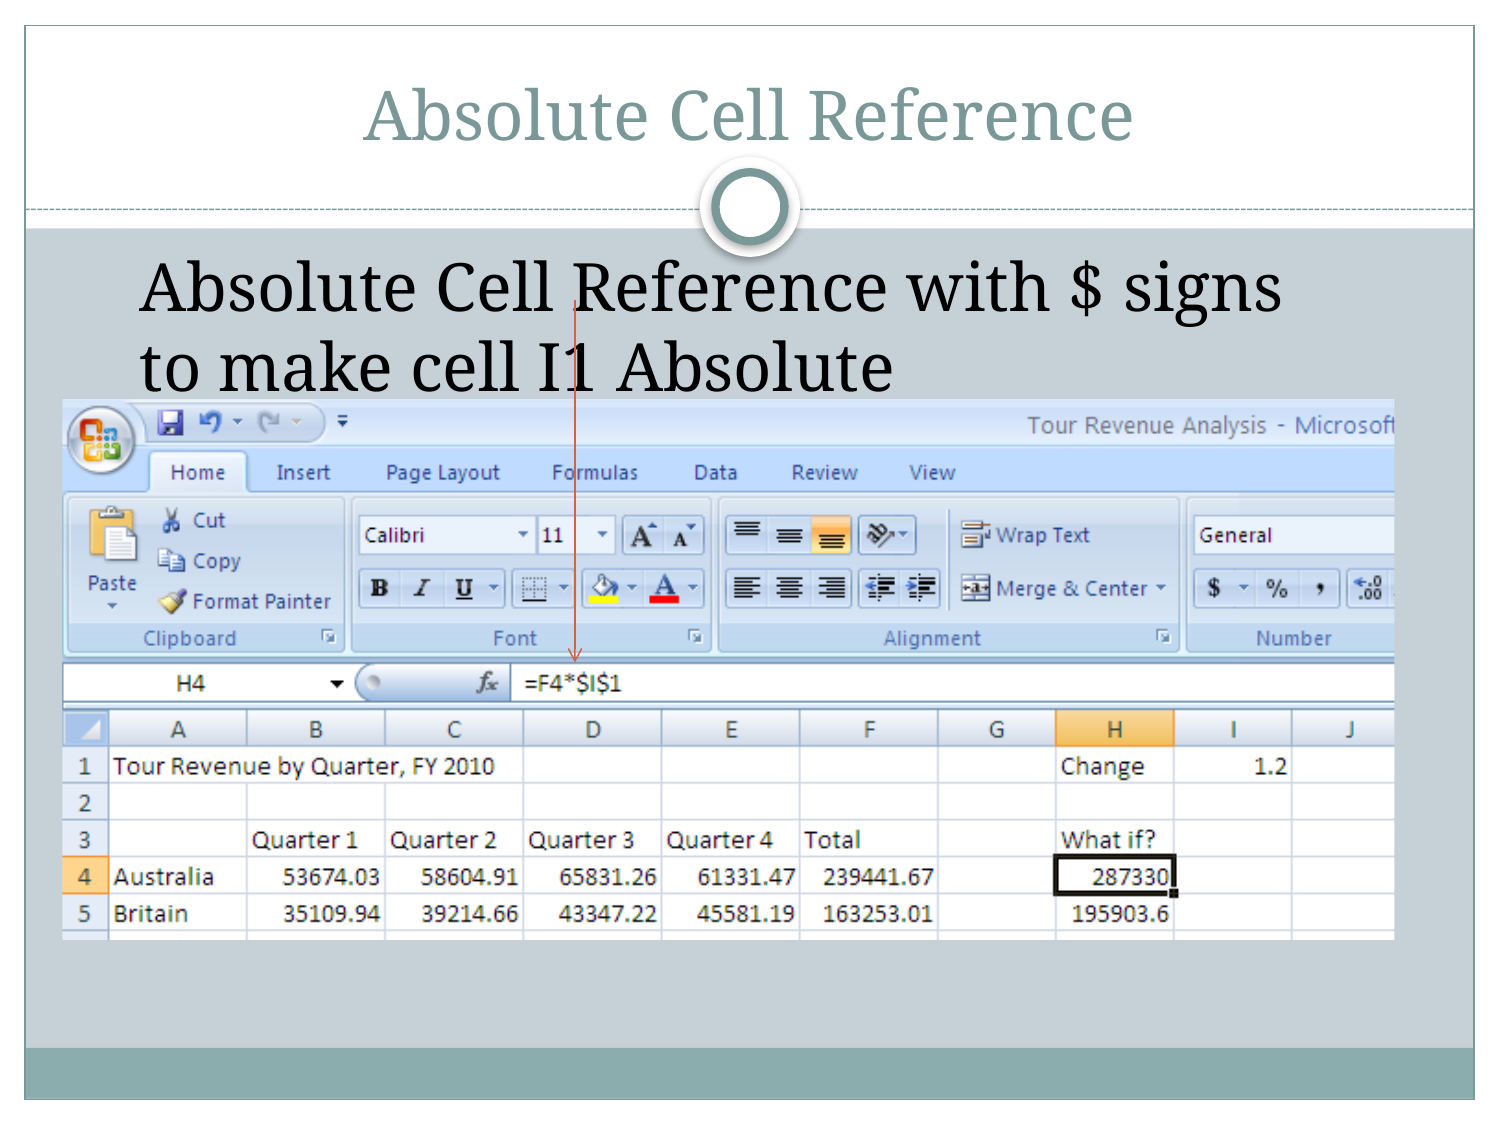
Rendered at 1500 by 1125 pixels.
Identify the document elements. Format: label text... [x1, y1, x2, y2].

title Absolute Cell Reference [49, 37, 1450, 162]
text_box Absolute Cell Reference with $ signs to make cell I1 Absolute [125, 237, 1300, 396]
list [62, 399, 1395, 941]
